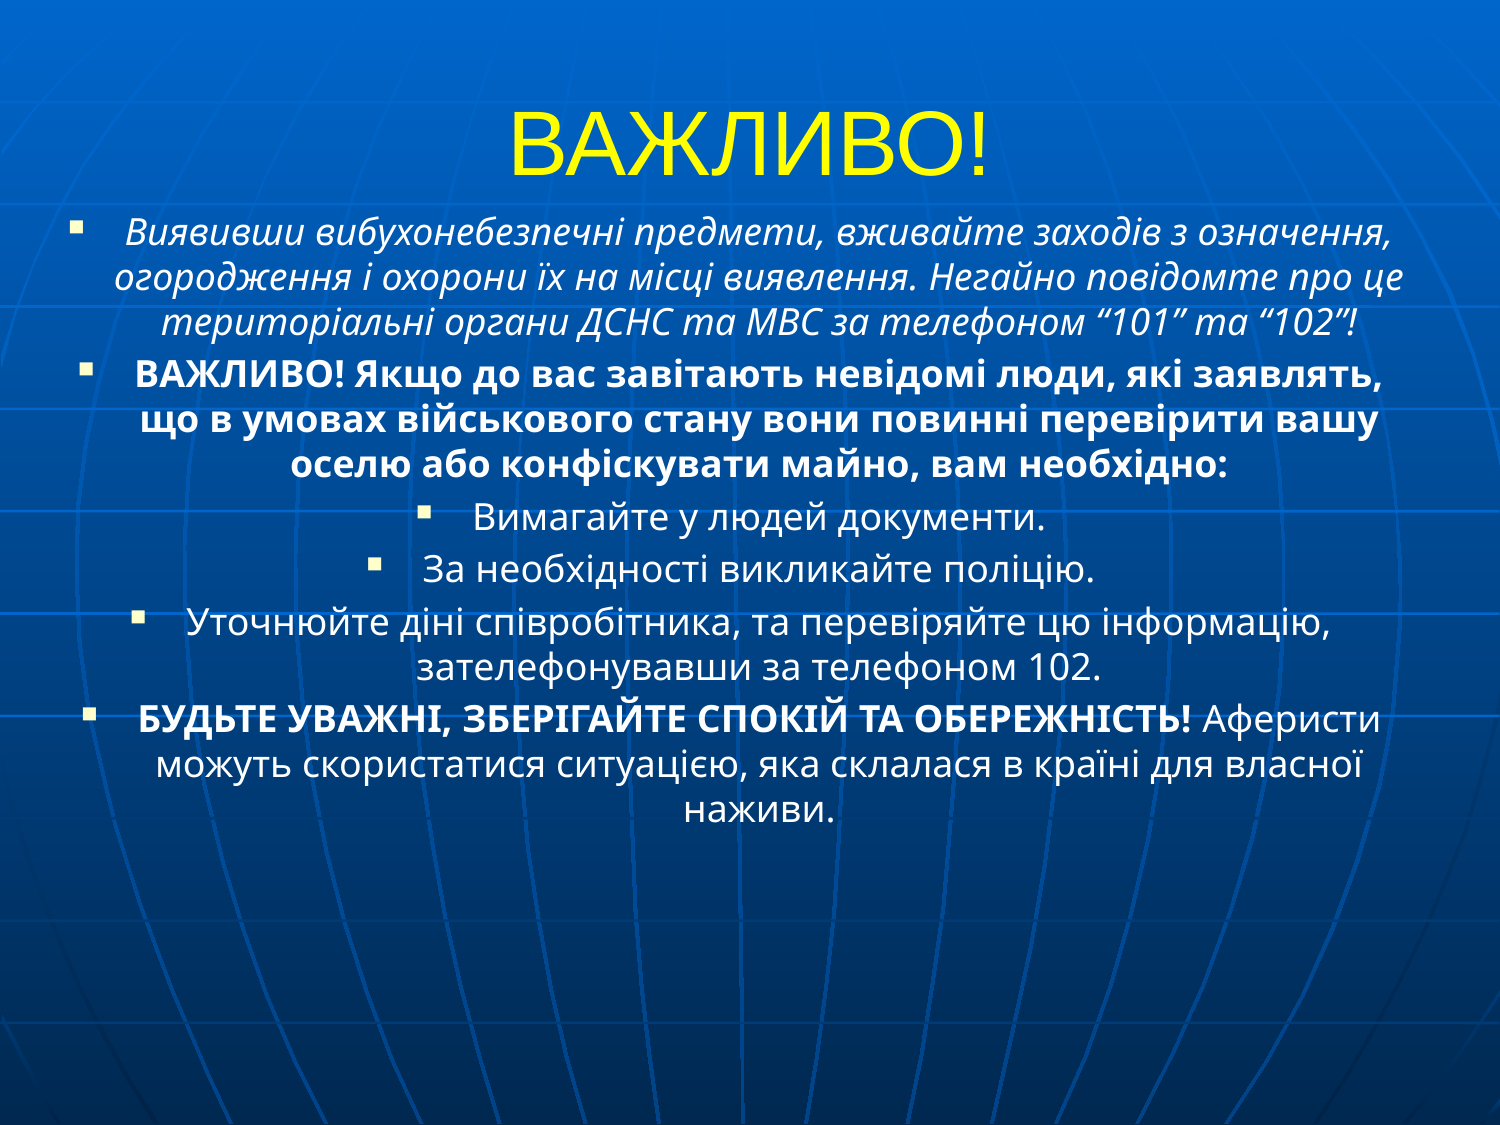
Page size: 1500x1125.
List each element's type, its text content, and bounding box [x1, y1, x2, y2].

list Виявивши вибухонебезпечні предмети, вживайте заходів з означення, огородження і охорони їх на місці виявлення. Негайно повідомте про це територіальні органи ДСНС та МВС за телефоном “101” та “102”! ВАЖЛИВО! Якщо до вас завітають невідомі люди, які заявлять, що в умовах військового стану вони повинні перевірити вашу оселю або конфіскувати майно, вам необхідно: Вимагайте у людей документи. За необхідності викликайте поліцію. Уточнюйте діні співробітника, та перевіряйте цю інформацію, зателефонувавши за телефоном 102. БУДЬТЕ УВАЖНІ, ЗБЕРІГАЙТЕ СПОКІЙ ТА ОБЕРЕЖНІСТЬ! Аферисти можуть скористатися ситуацією, яка склалася в країні для власної наживи. [37, 200, 1425, 1006]
title ВАЖЛИВО! [75, 45, 1425, 200]
